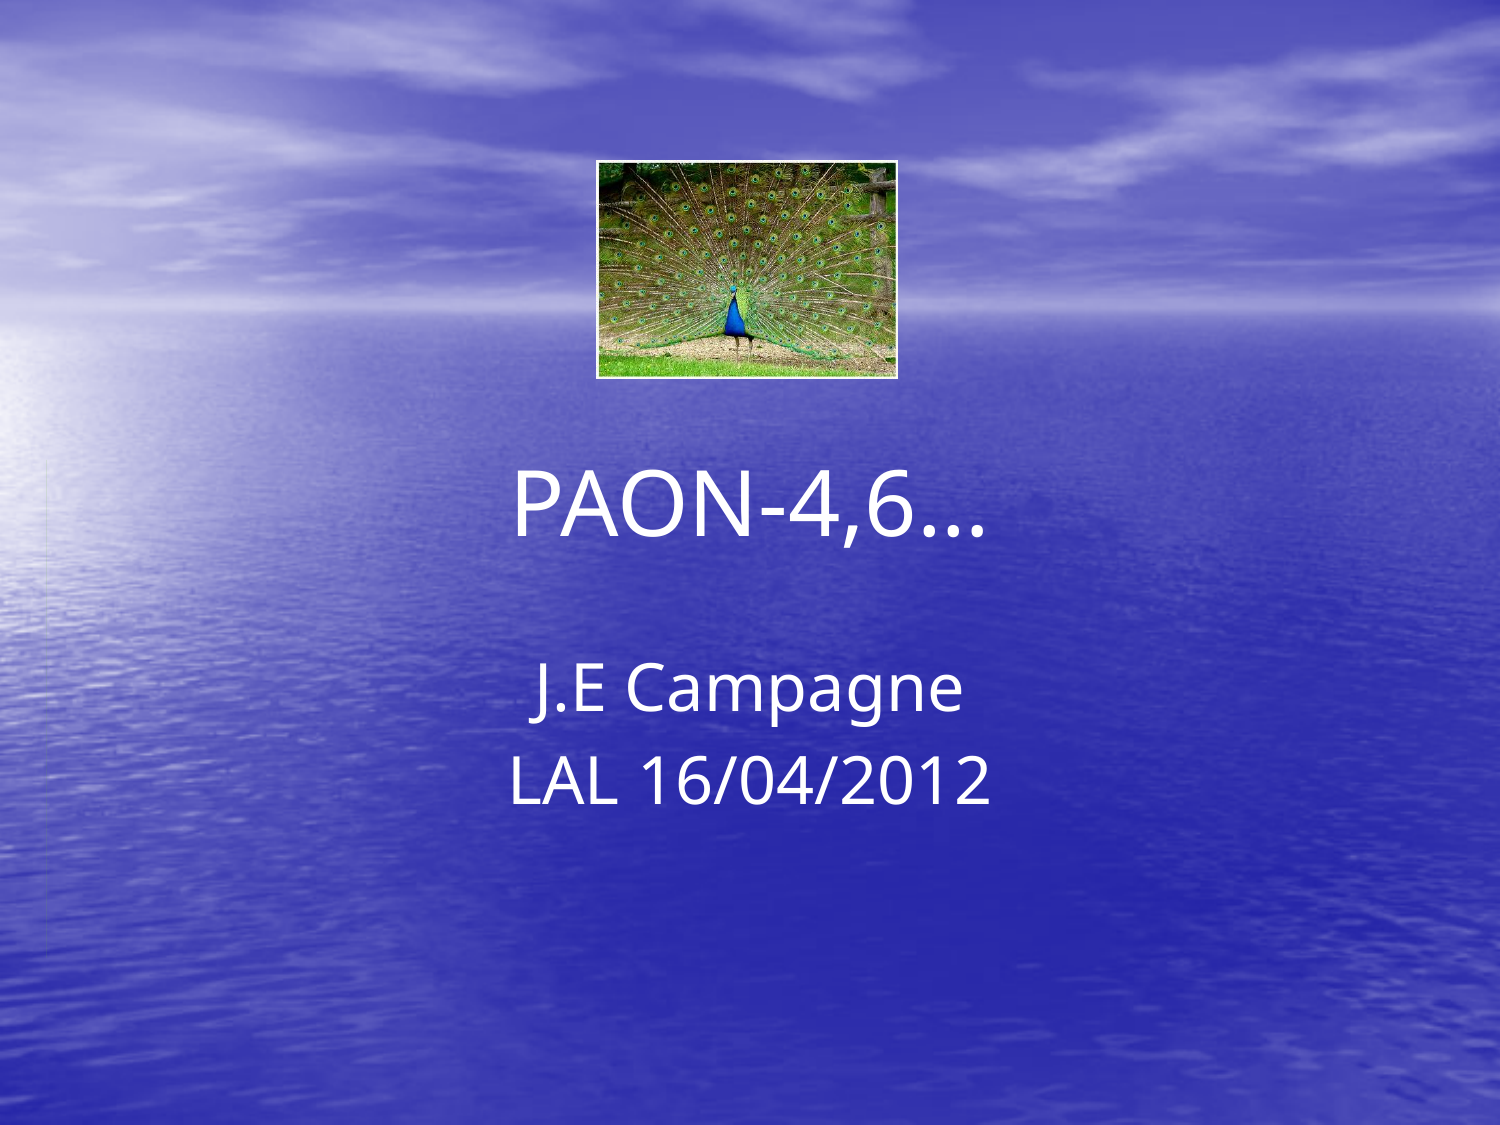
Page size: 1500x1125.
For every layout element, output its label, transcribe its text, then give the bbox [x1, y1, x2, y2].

subtitle J.E Campagne LAL 16/04/2012 [224, 637, 1276, 926]
title PAON-4,6… [112, 327, 1388, 563]
picture [596, 160, 898, 379]
